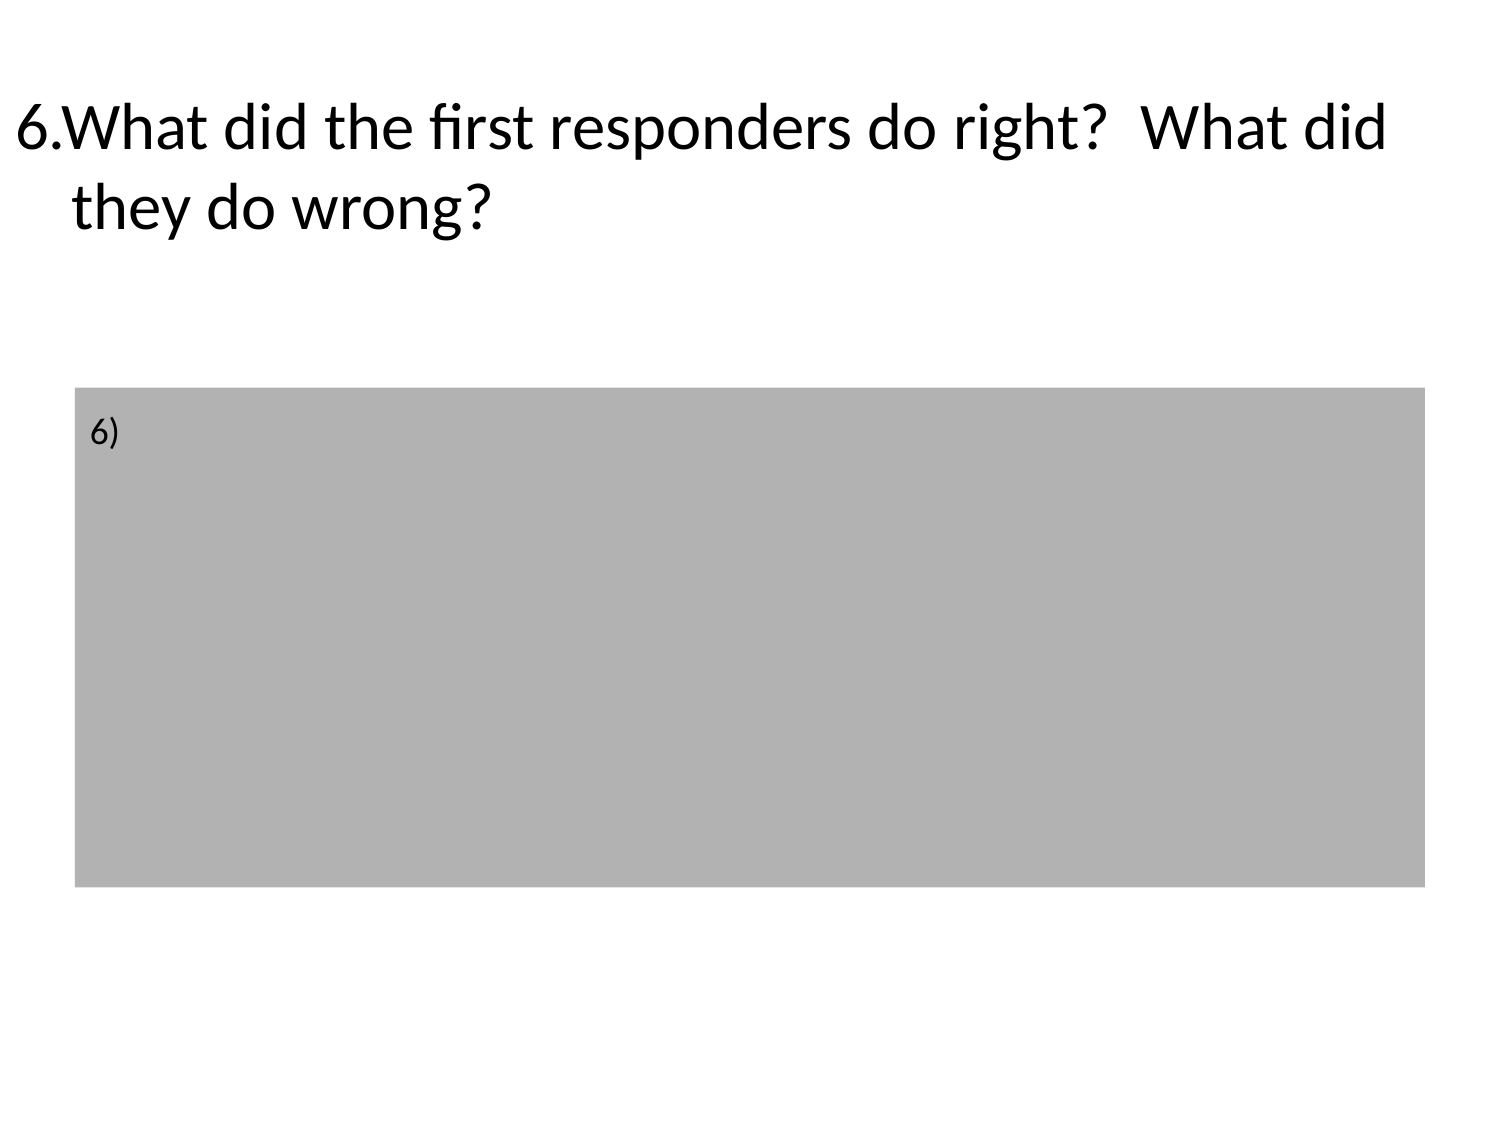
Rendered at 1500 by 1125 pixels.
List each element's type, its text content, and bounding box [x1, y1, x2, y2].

list 6.What did the first responders do right? What did they do wrong? [0, 75, 1500, 1005]
text_box 6) [74, 399, 1413, 460]
text_box [73, 385, 1427, 890]
